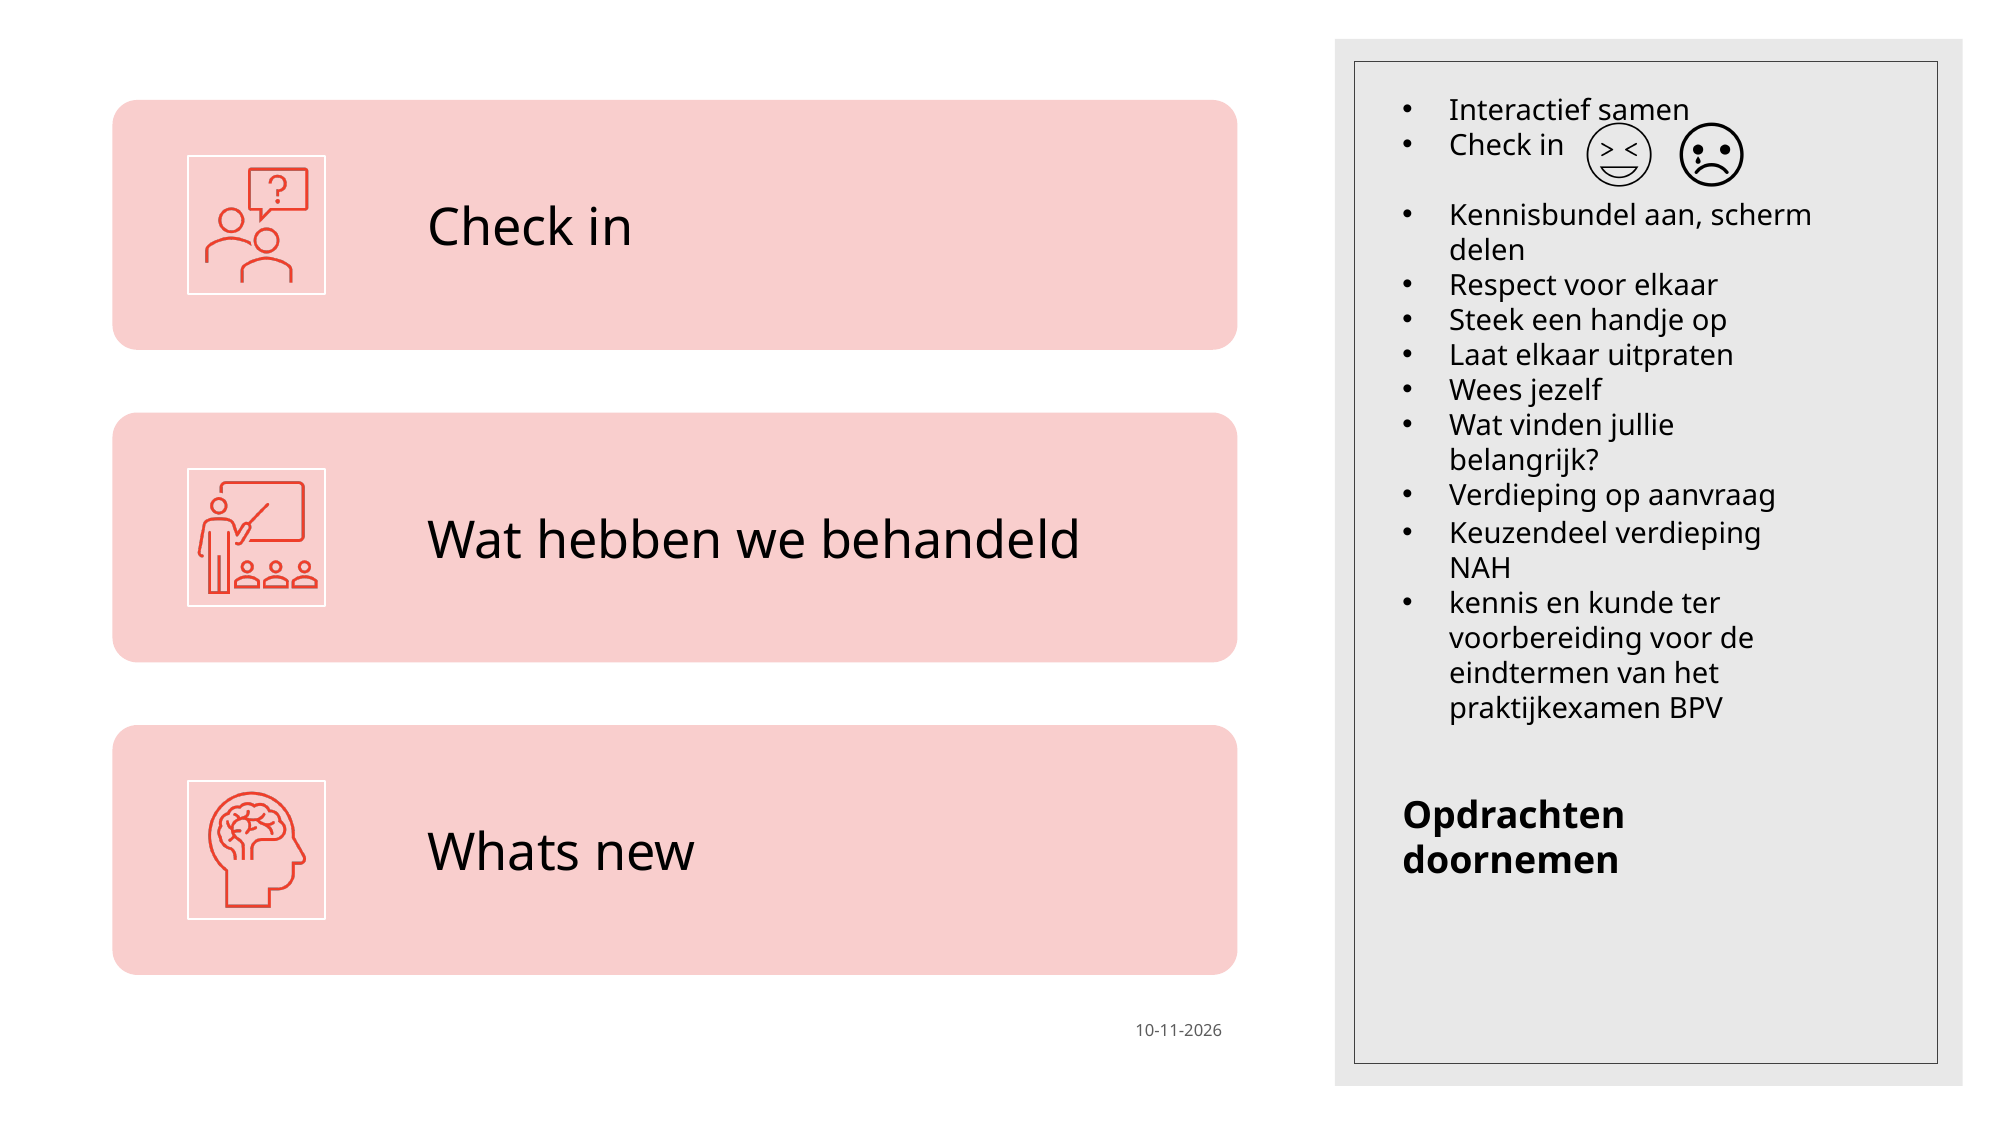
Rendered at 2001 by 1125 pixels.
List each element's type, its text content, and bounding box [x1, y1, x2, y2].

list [112, 99, 1238, 975]
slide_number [916, 990, 1238, 1050]
picture [1671, 114, 1752, 195]
text_box Keuzendeel verdieping NAH kennis en kunde ter voorbereiding voor de eindtermen van het praktijkexamen BPV [1387, 506, 1829, 732]
text_box Opdrachten doornemen [1387, 783, 1829, 889]
text_box Interactief samen Check in Kennisbundel aan, scherm delen Respect voor elkaar Steek een handje op Laat elkaar uitpraten Wees jezelf Wat vinden jullie belangrijk? Verdieping op aanvraag [1387, 84, 1829, 506]
picture [1578, 114, 1660, 195]
